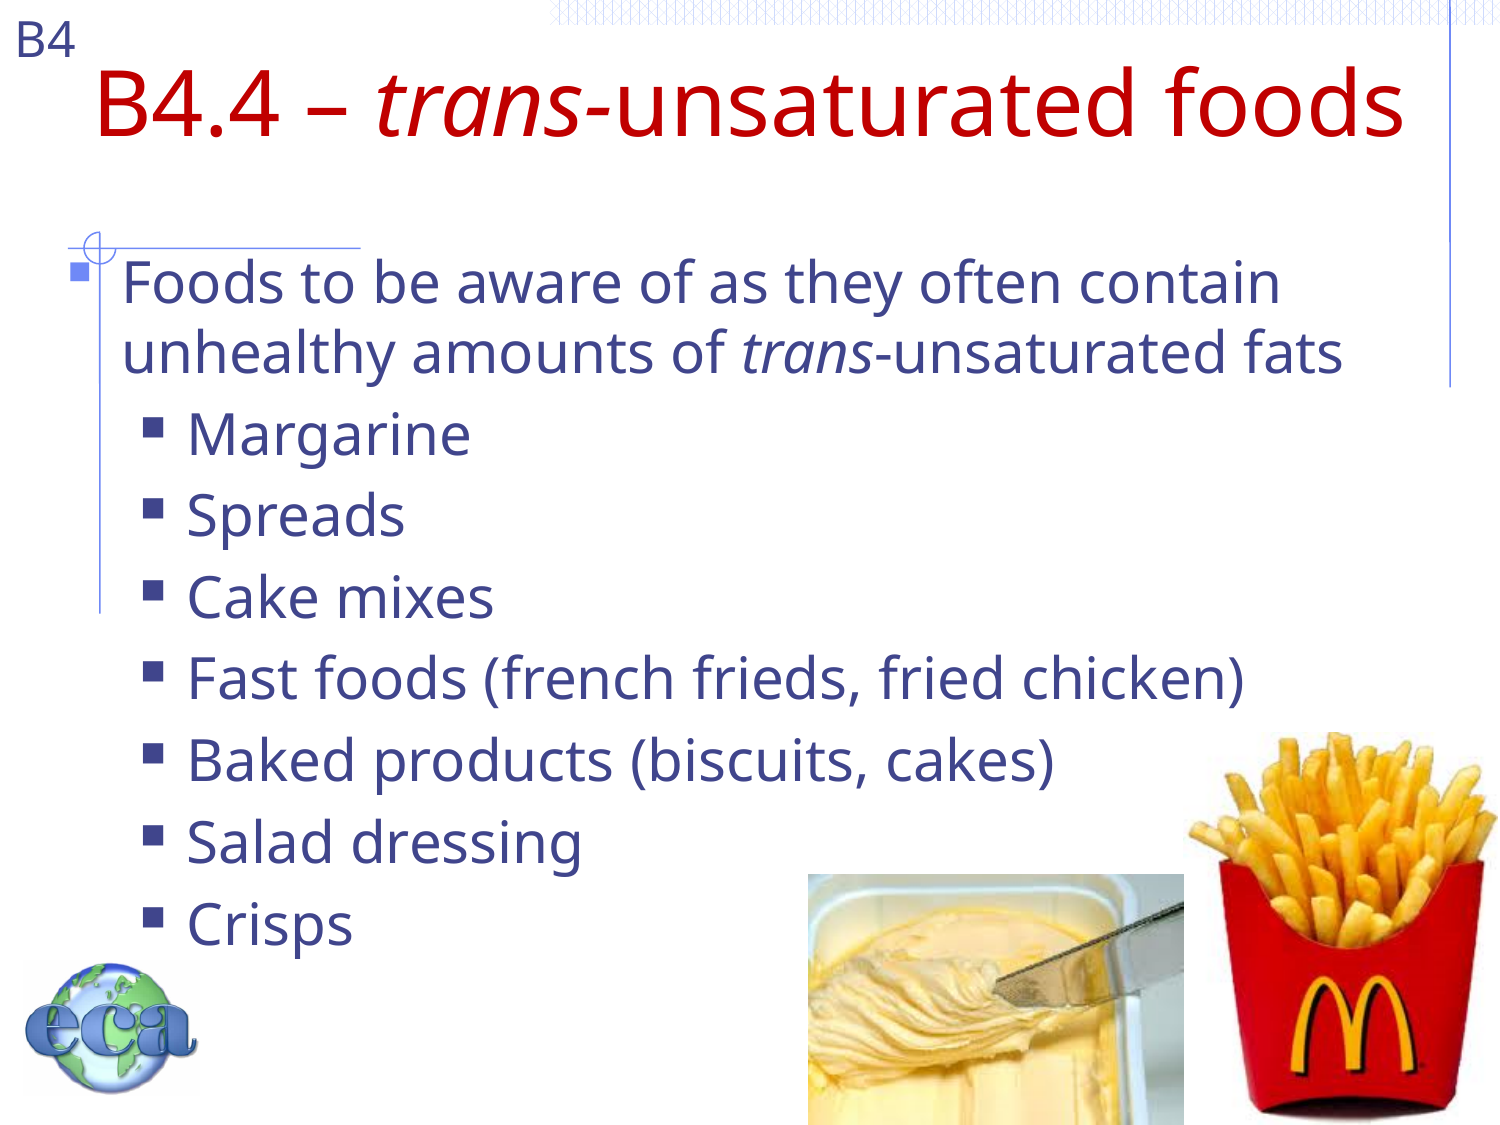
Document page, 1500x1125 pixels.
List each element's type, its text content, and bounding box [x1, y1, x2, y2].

list Foods to be aware of as they often contain unhealthy amounts of trans-unsaturated fats Margarine Spreads Cake mixes Fast foods (french frieds, fried chicken) Baked products (biscuits, cakes) Salad dressing Crisps [49, 237, 1463, 976]
picture [807, 732, 1498, 1125]
picture [23, 960, 200, 1096]
title B4.4 – trans-unsaturated foods [37, 24, 1463, 163]
